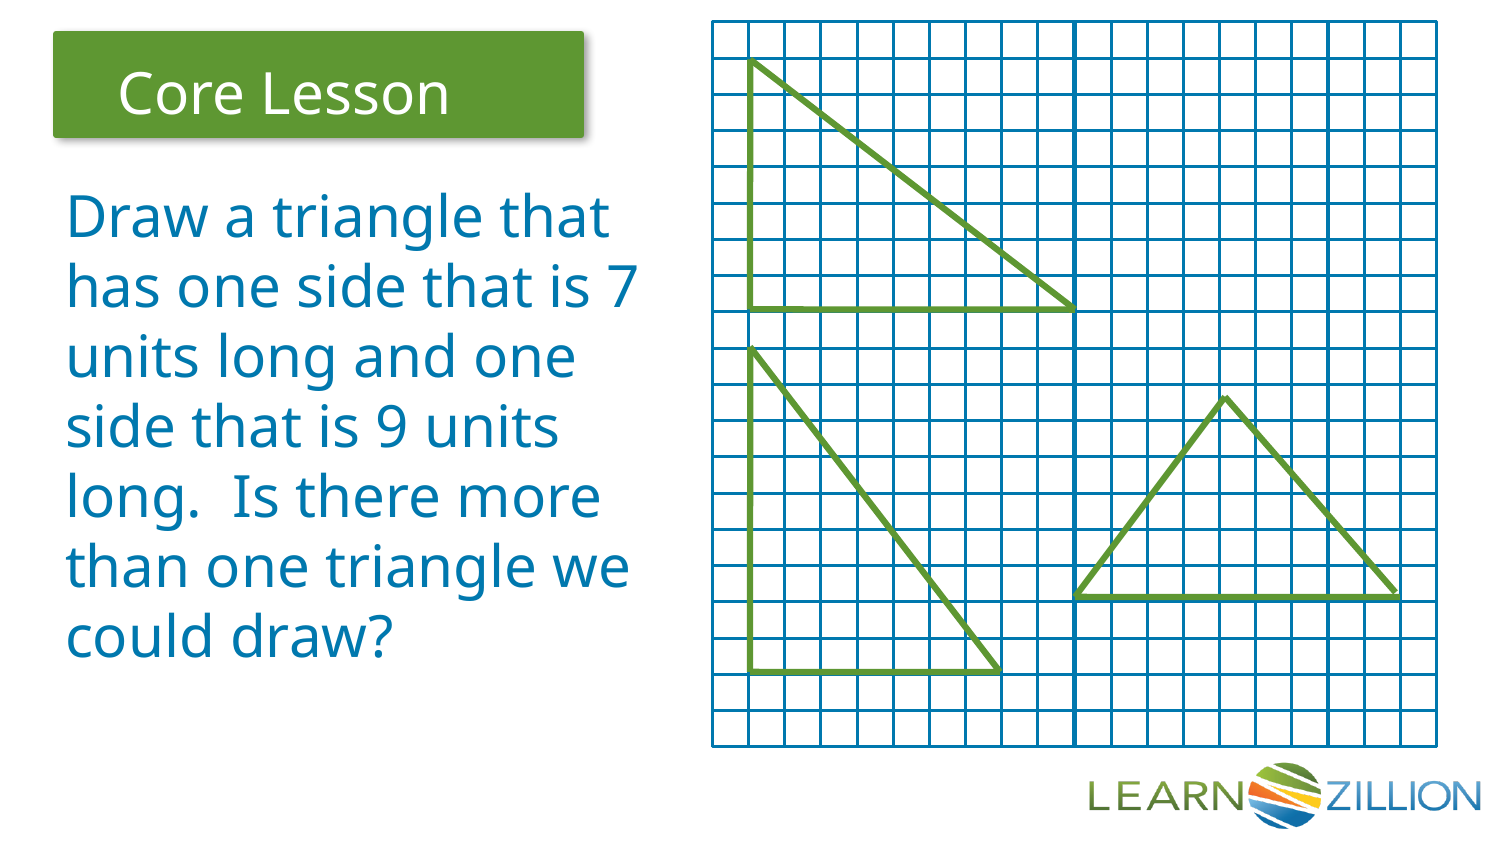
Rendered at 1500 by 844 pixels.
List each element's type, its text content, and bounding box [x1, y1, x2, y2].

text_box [1049, 421, 1251, 573]
picture [1087, 759, 1482, 831]
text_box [712, 21, 1438, 748]
text_box Draw a triangle that has one side that is 7 units long and one side that is 9 units long. Is there more than one triangle we could draw? [49, 171, 663, 810]
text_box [749, 59, 1076, 310]
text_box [712, 384, 1038, 635]
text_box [1212, 409, 1409, 581]
